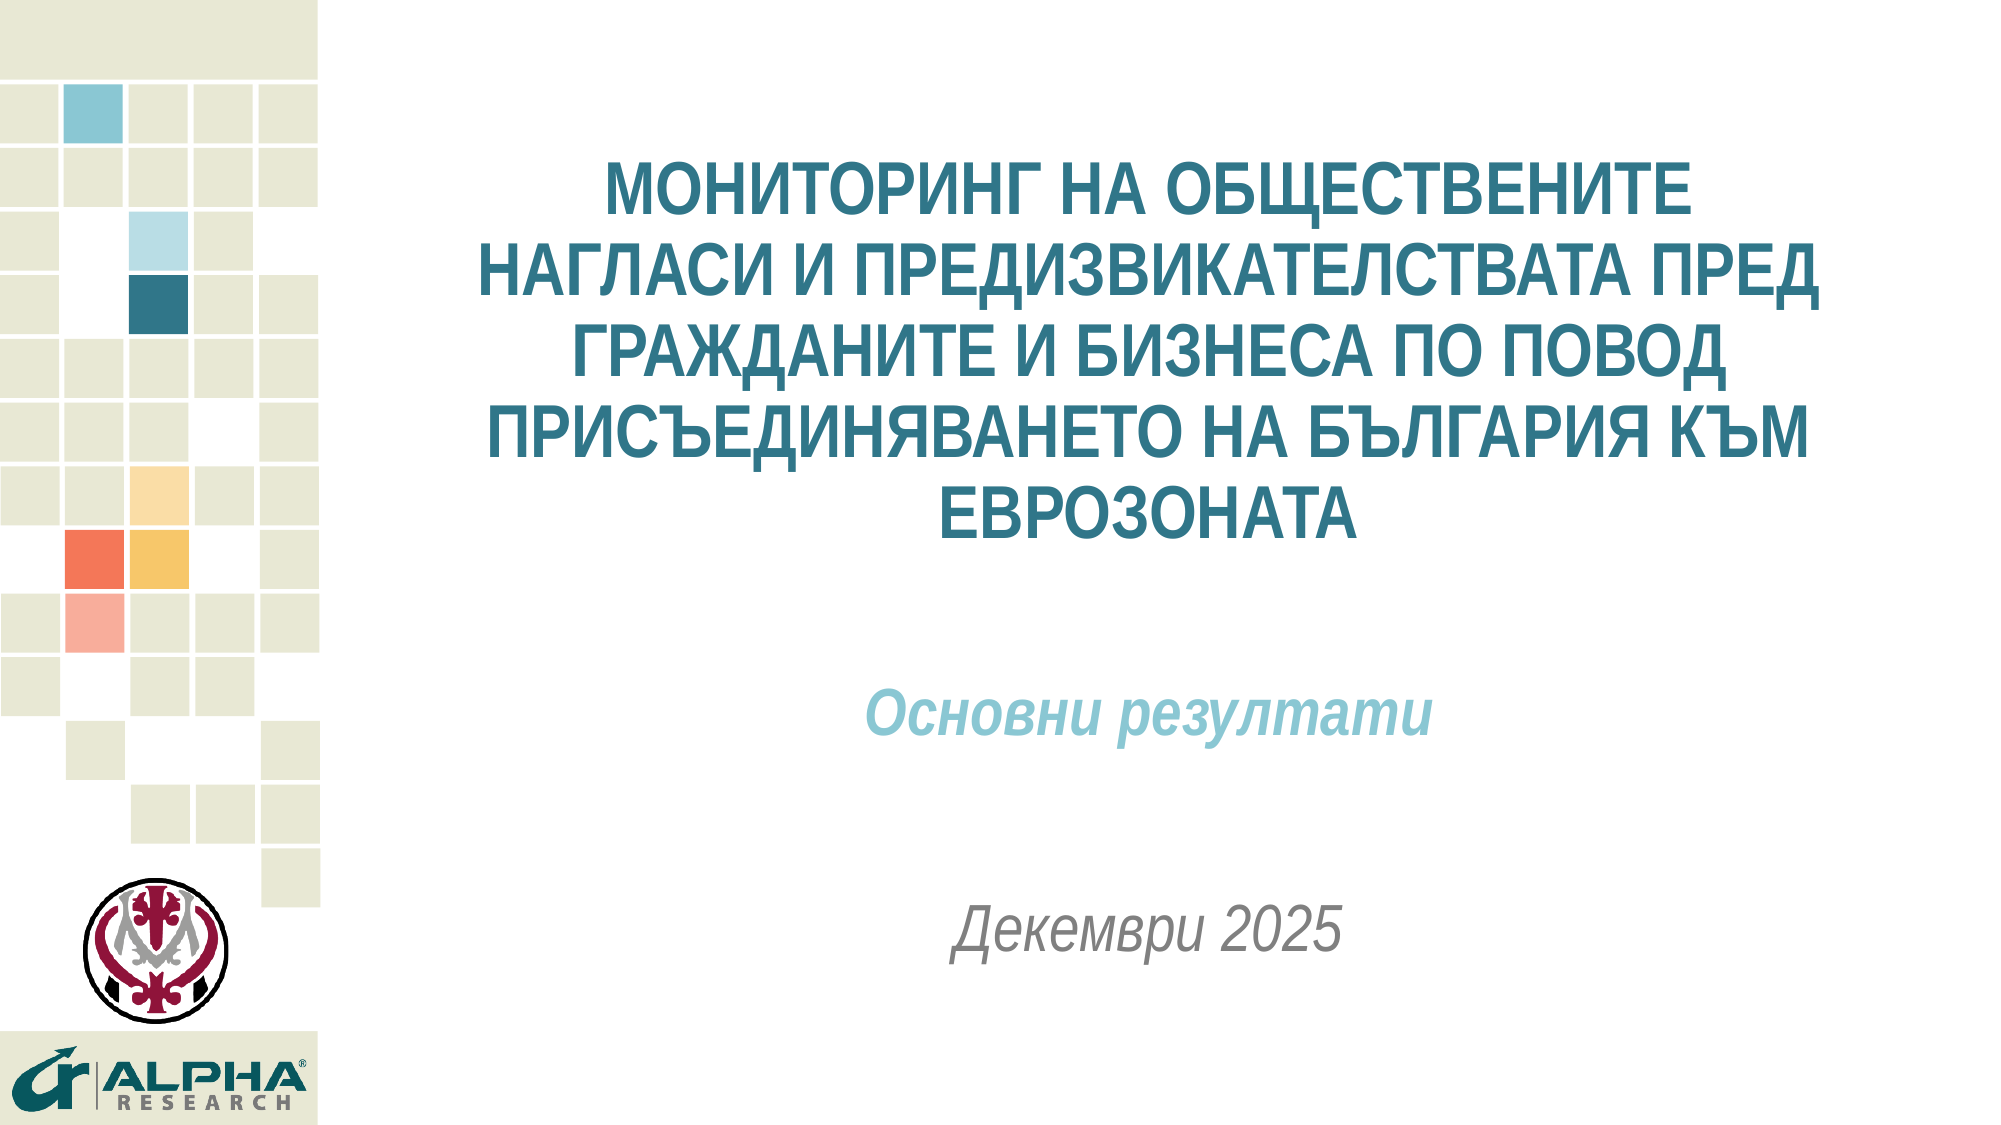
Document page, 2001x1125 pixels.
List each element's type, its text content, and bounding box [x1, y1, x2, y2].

list Декември 2025 [536, 886, 1762, 999]
title МОНИТОРИНГ НА ОБЩЕСТВЕНИТЕ НАГЛАСИ И ПРЕДИЗВИКАТЕЛСТВАТА ПРЕД ГРАЖДАНИТЕ И БИЗНЕСА ПО ПОВОД ПРИСЪЕДИНЯВАНЕТО НА БЪЛГАРИЯ КЪМ ЕВРОЗОНАТА [439, 142, 1860, 670]
picture [80, 873, 229, 1026]
text_box Основни резултати [439, 670, 1860, 852]
picture [12, 1046, 307, 1112]
